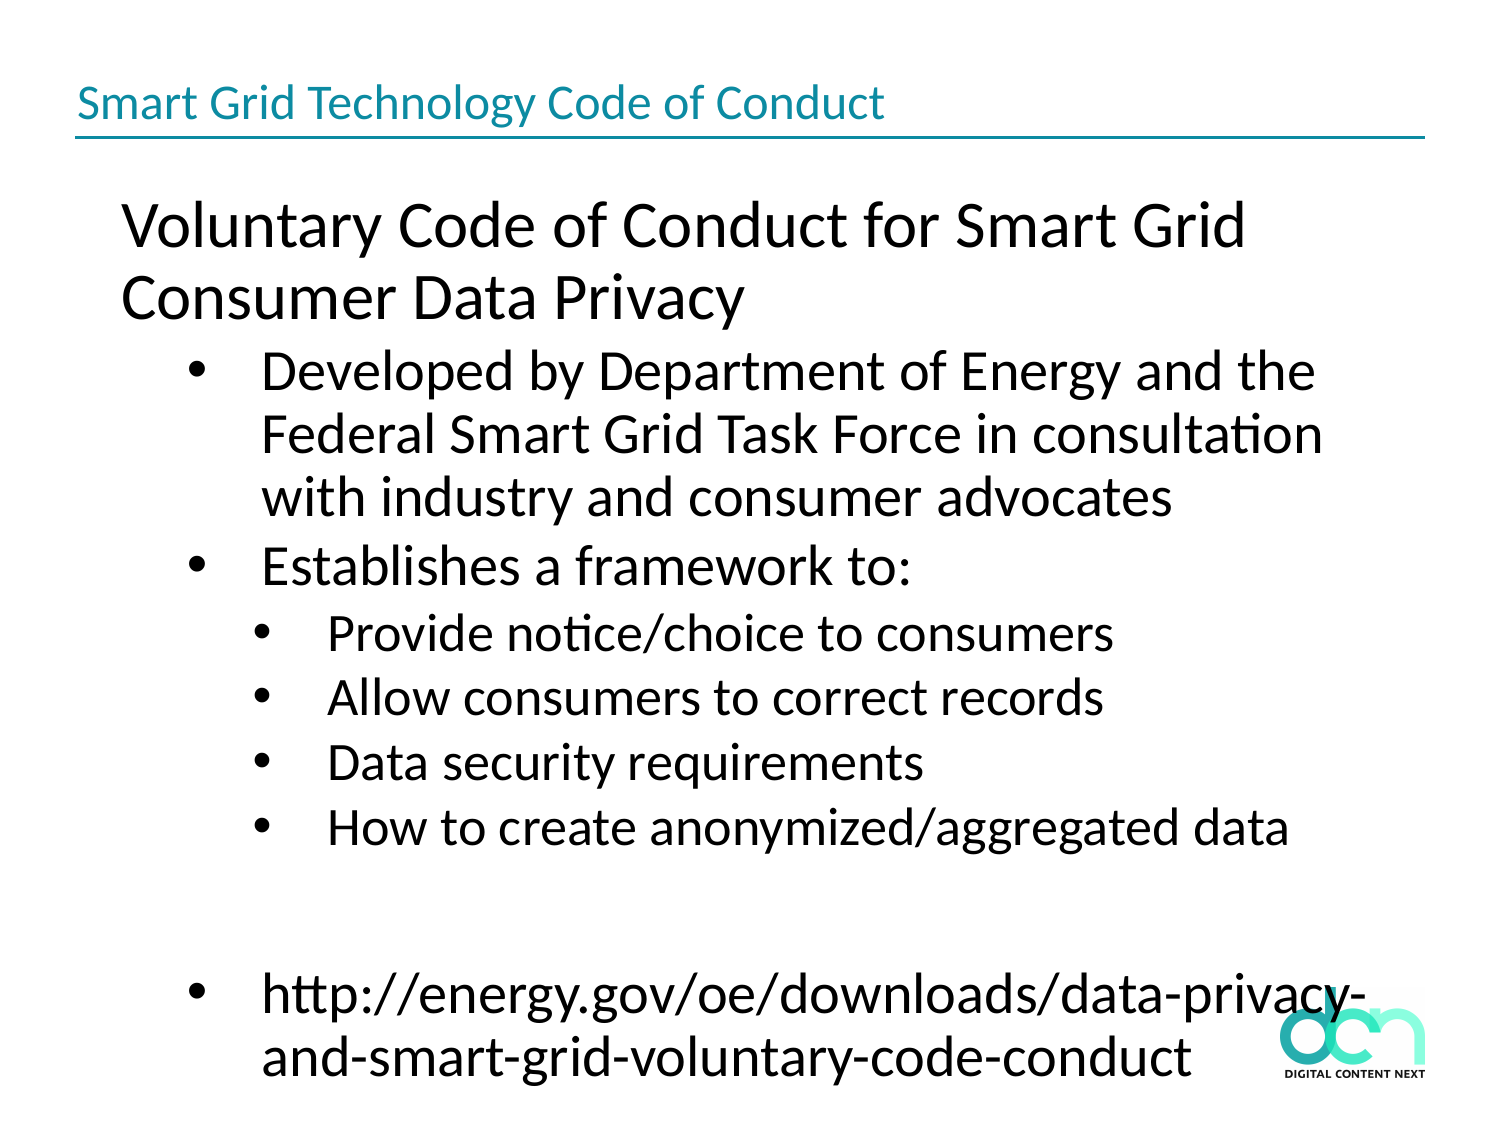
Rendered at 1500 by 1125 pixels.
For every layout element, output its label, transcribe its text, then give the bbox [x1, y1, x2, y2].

picture [1280, 1040, 1425, 1078]
list Voluntary Code of Conduct for Smart Grid Consumer Data Privacy Developed by Department of Energy and the Federal Smart Grid Task Force in consultation with industry and consumer advocates Establishes a framework to: Provide notice/choice to consumers Allow consumers to correct records Data security requirements How to create anonymized/aggregated data http://energy.gov/oe/downloads/data-privacy-and-smart-grid-voluntary-code-conduct [75, 174, 1425, 1040]
text_box Smart Grid Technology Code of Conduct [62, 62, 1413, 138]
